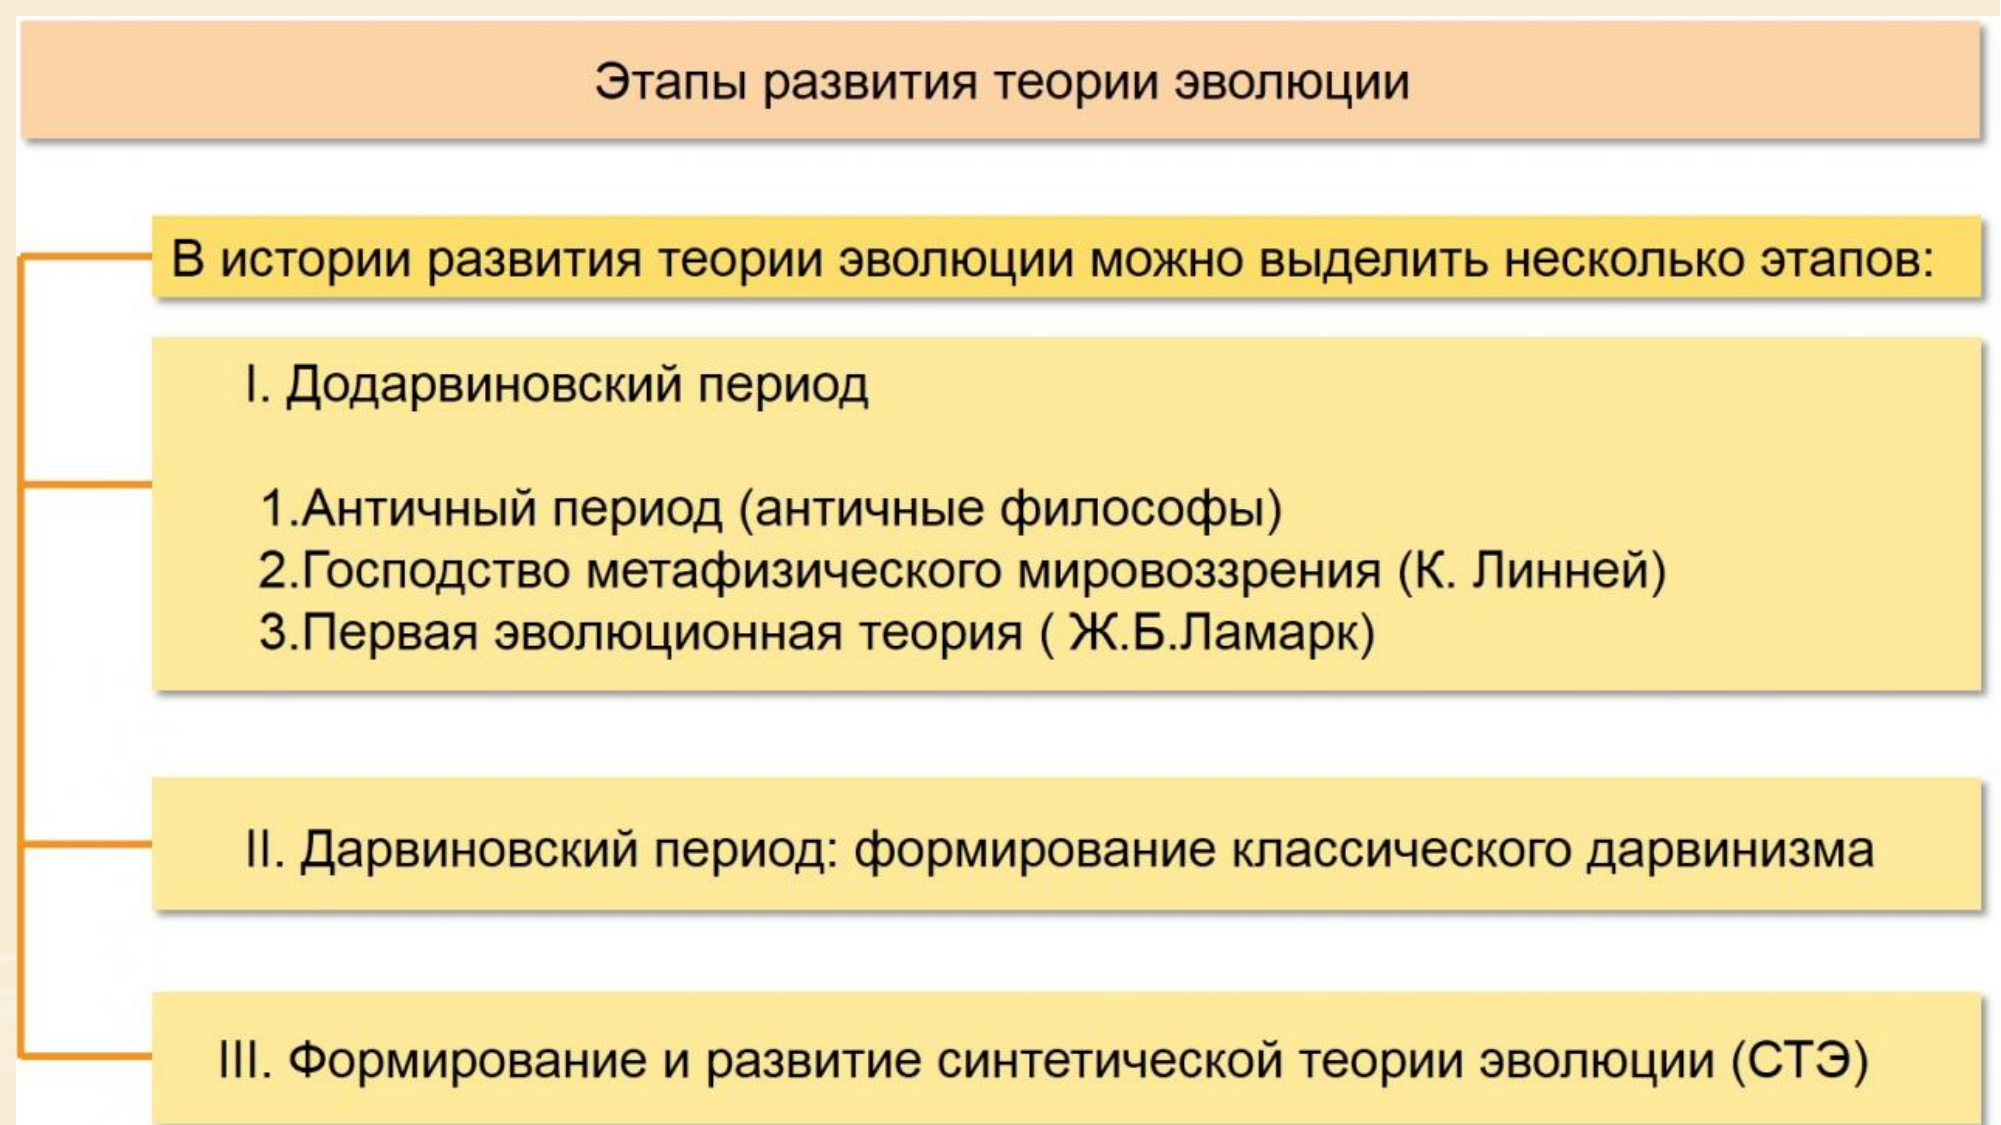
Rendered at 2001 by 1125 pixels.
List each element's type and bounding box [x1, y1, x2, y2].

list [16, 16, 2000, 1125]
